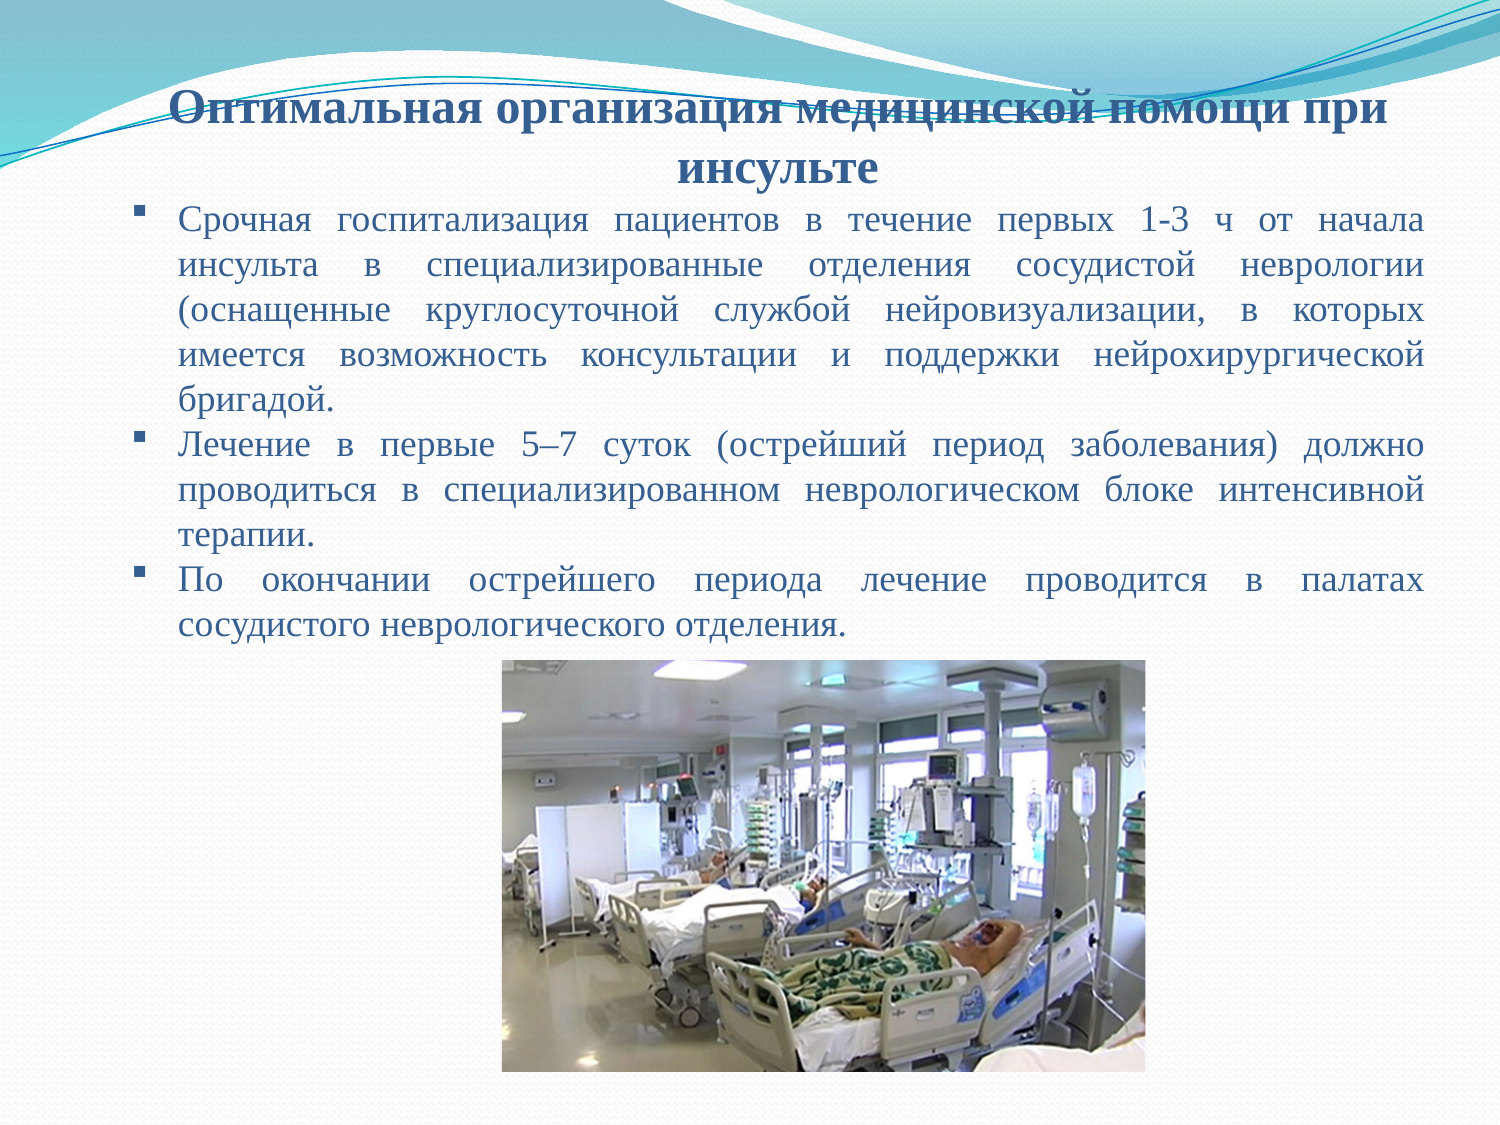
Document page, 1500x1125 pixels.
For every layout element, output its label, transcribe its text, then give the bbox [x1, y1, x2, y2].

picture [501, 660, 1146, 1073]
text_box Оптимальная организация медицинской помощи при инсульте Срочная госпитализация пациентов в течение первых 1-3 ч от начала инсульта в специализированные отделения сосудистой неврологии (оснащенные круглосуточной службой нейровизуализации, в которых имеется возможность консультации и поддержки нейрохирургической бригадой. Лечение в первые 5–7 суток (острейший период заболевания) должно проводиться в специализированном неврологическом блоке интенсивной терапии. По окончании острейшего периода лечение проводится в палатах сосудистого неврологического отделения. [41, 66, 1441, 697]
